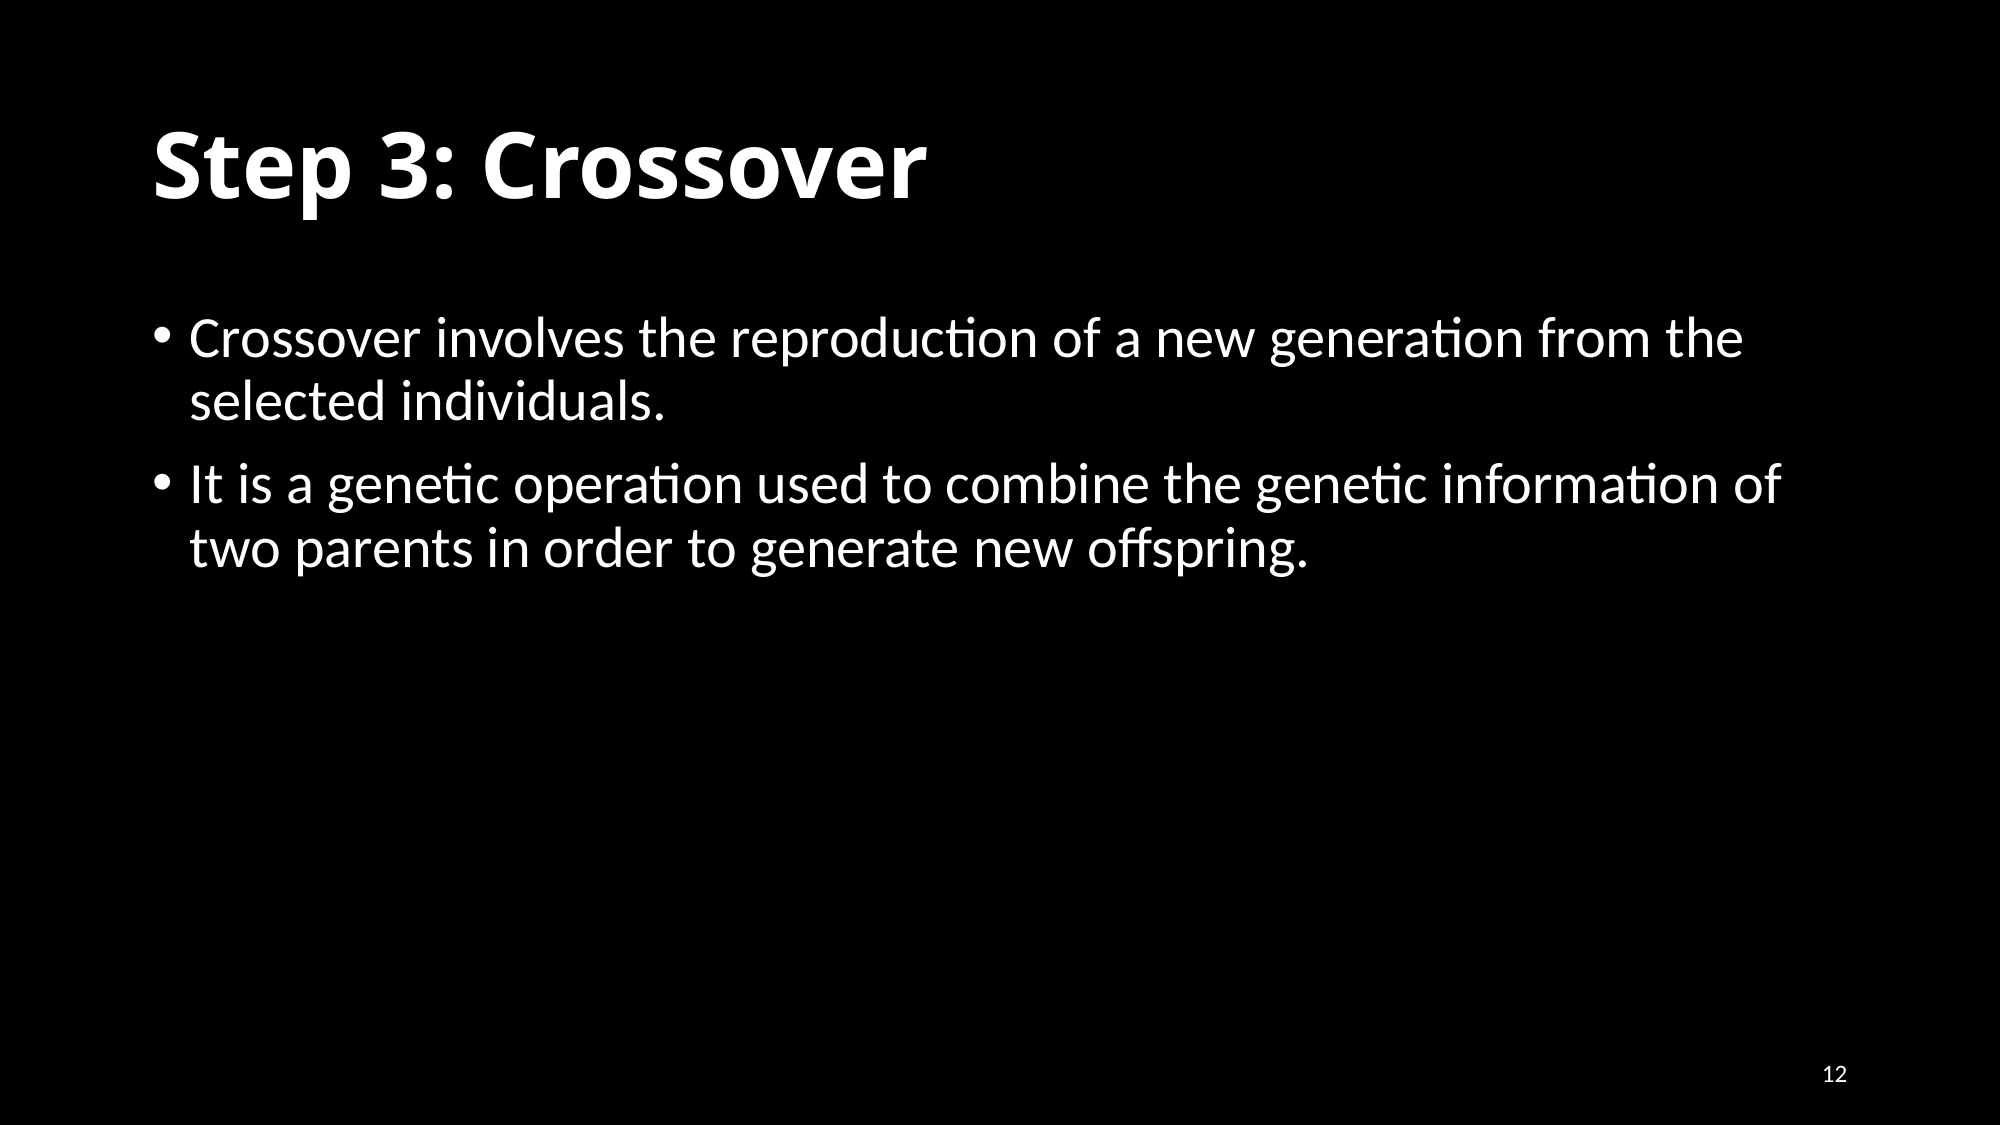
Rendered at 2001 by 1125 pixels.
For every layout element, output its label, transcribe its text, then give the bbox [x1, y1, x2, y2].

slide_number 12 [1412, 1042, 1863, 1103]
list Crossover involves the reproduction of a new generation from the selected individuals. It is a genetic operation used to combine the genetic information of two parents in order to generate new offspring. [137, 299, 1863, 1014]
title Step 3: Crossover [137, 59, 1863, 278]
